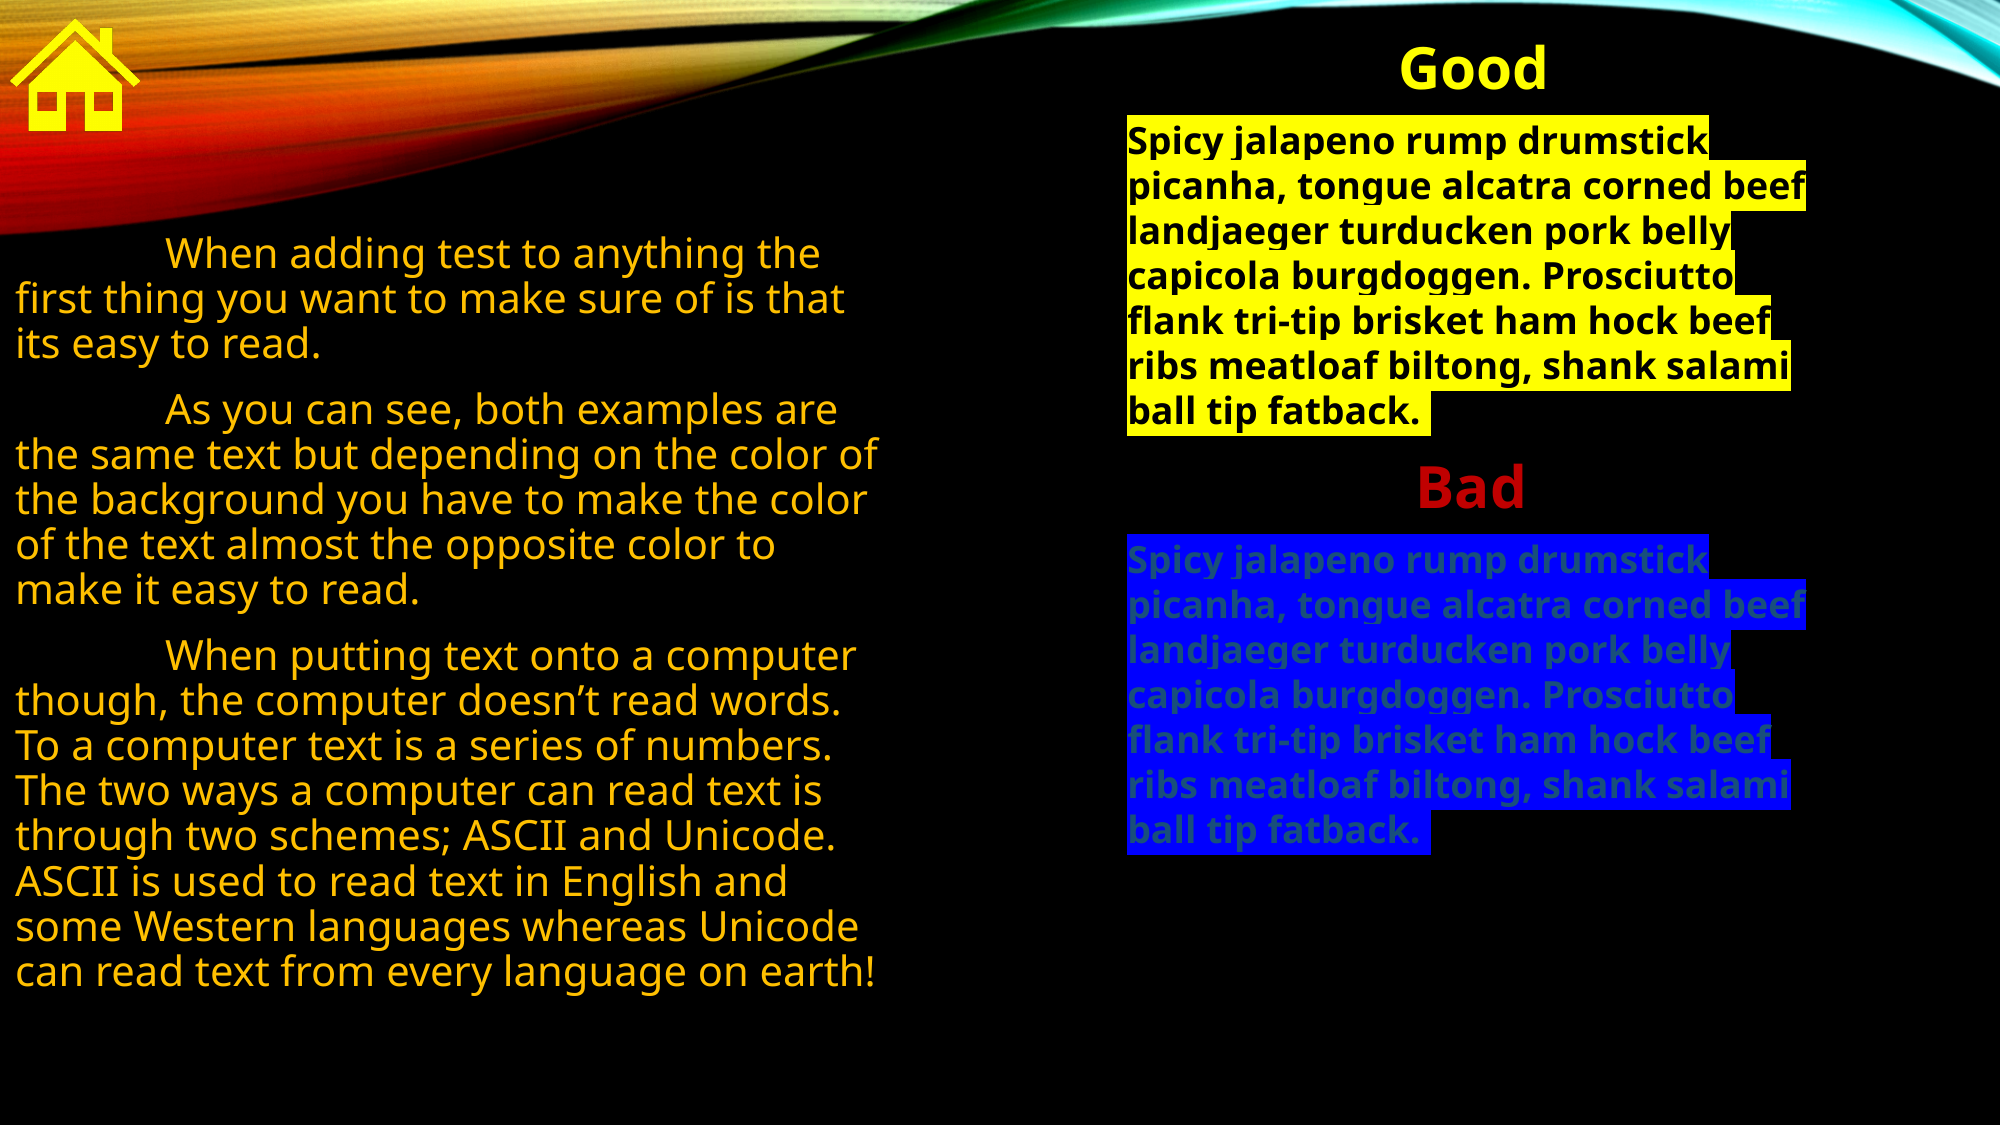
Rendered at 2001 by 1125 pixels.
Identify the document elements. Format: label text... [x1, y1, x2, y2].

list When adding test to anything the first thing you want to make sure of is that its easy to read. As you can see, both examples are the same text but depending on the color of the background you have to make the color of the text almost the opposite color to make it easy to read. When putting text onto a computer though, the computer doesn’t read words. To a computer text is a series of numbers. The two ways a computer can read text is through two schemes; ASCII and Unicode. ASCII is used to read text in English and some Western languages whereas Unicode can read text from every language on earth! [0, 224, 910, 1085]
text_box Bad [1400, 443, 1547, 528]
text_box Spicy jalapeno rump drumstick picanha, tongue alcatra corned beef landjaeger turducken pork belly capicola burgdoggen. Prosciutto flank tri-tip brisket ham hock beef ribs meatloaf biltong, shank salami ball tip fatback. [1112, 529, 1836, 859]
text_box Good [1383, 24, 1565, 109]
text_box Spicy jalapeno rump drumstick picanha, tongue alcatra corned beef landjaeger turducken pork belly capicola burgdoggen. Prosciutto flank tri-tip brisket ham hock beef ribs meatloaf biltong, shank salami ball tip fatback. [1112, 109, 1836, 440]
picture [0, 0, 2000, 237]
